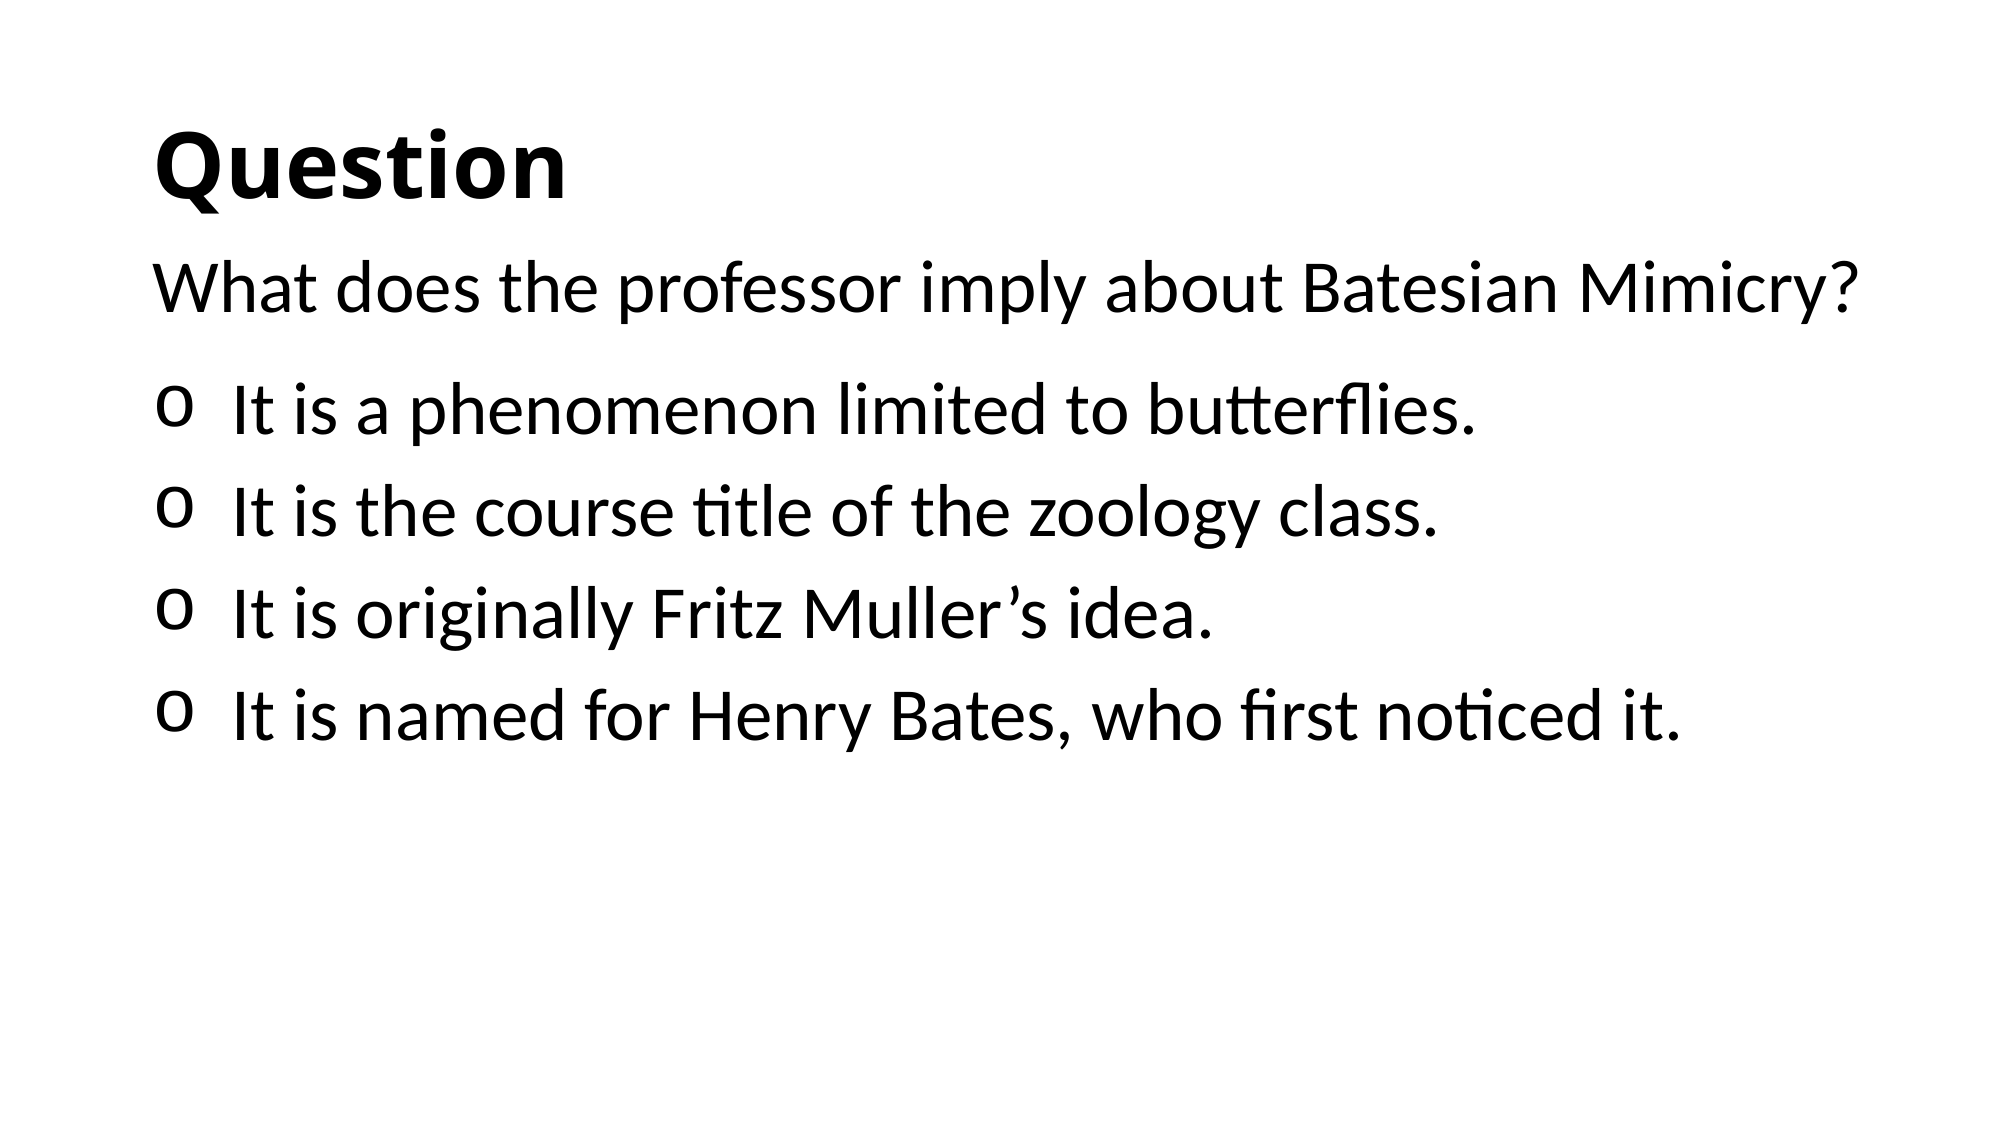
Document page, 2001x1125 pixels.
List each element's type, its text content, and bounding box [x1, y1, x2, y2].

list What does the professor imply about Batesian Mimicry? It is a phenomenon limited to butterflies. It is the course title of the zoology class. It is originally Fritz Muller’s idea. It is named for Henry Bates, who first noticed it. [137, 239, 1890, 1014]
title Question [137, 59, 1863, 239]
